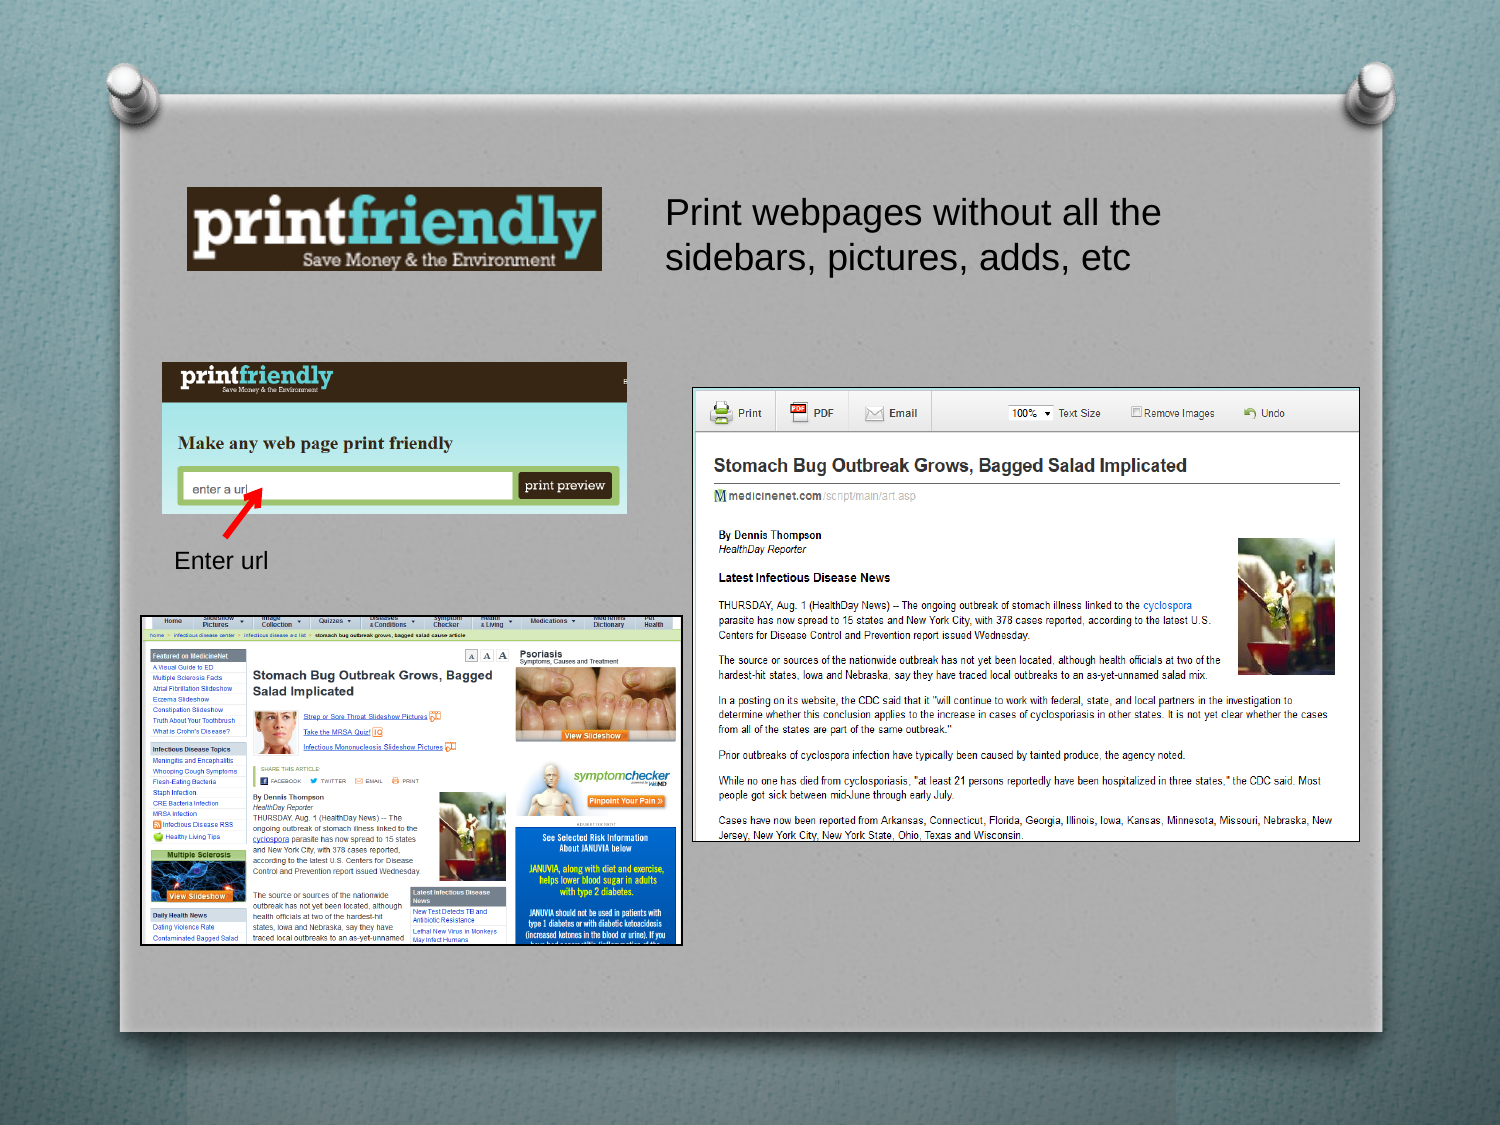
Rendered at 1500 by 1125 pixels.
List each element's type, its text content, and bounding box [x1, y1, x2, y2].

picture [691, 387, 1360, 842]
picture [75, 29, 198, 153]
text_box Enter url [159, 537, 291, 583]
title Print webpages without all the sidebars, pictures, adds, etc [650, 134, 1323, 332]
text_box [224, 487, 263, 538]
picture [161, 362, 628, 515]
picture [187, 187, 602, 271]
picture [1317, 35, 1439, 156]
picture [141, 616, 682, 945]
